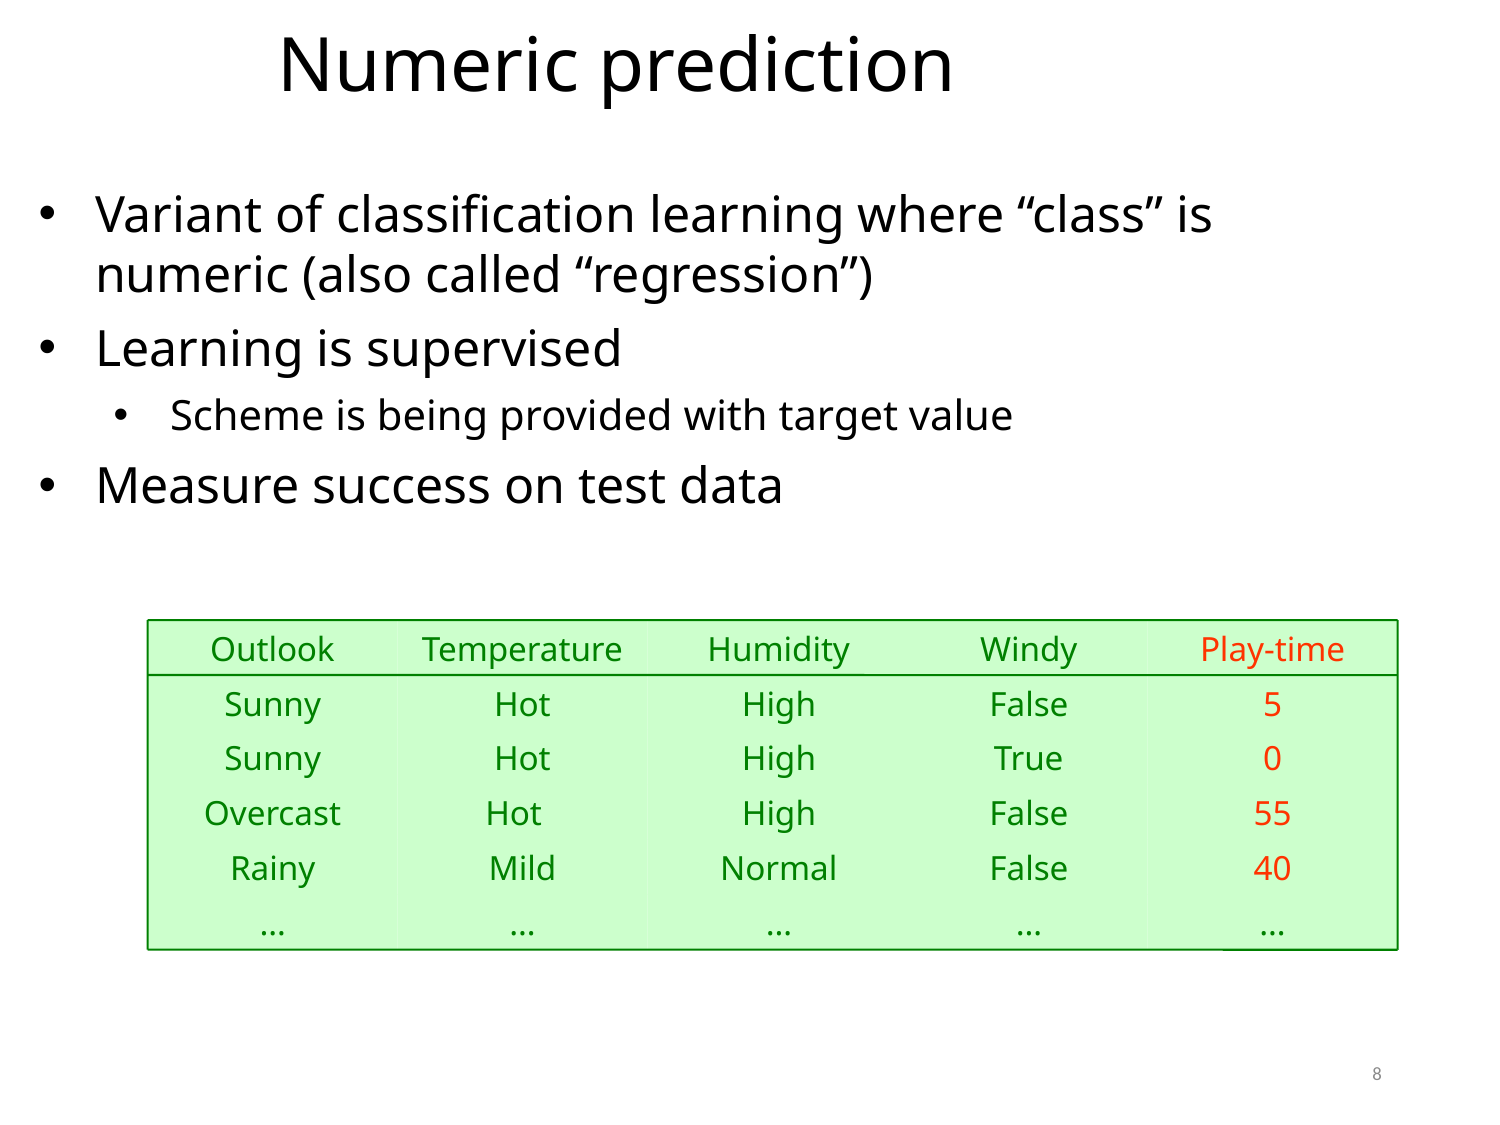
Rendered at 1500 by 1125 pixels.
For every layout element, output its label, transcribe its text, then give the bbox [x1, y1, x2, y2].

text_box Variant of classification learning where “class” is numeric (also called “regression”) Learning is supervised Scheme is being provided with target value Measure success on test data [23, 174, 1262, 606]
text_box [147, 619, 1398, 950]
slide_number 8 [1059, 1042, 1397, 1103]
title Numeric prediction [262, 0, 1500, 148]
